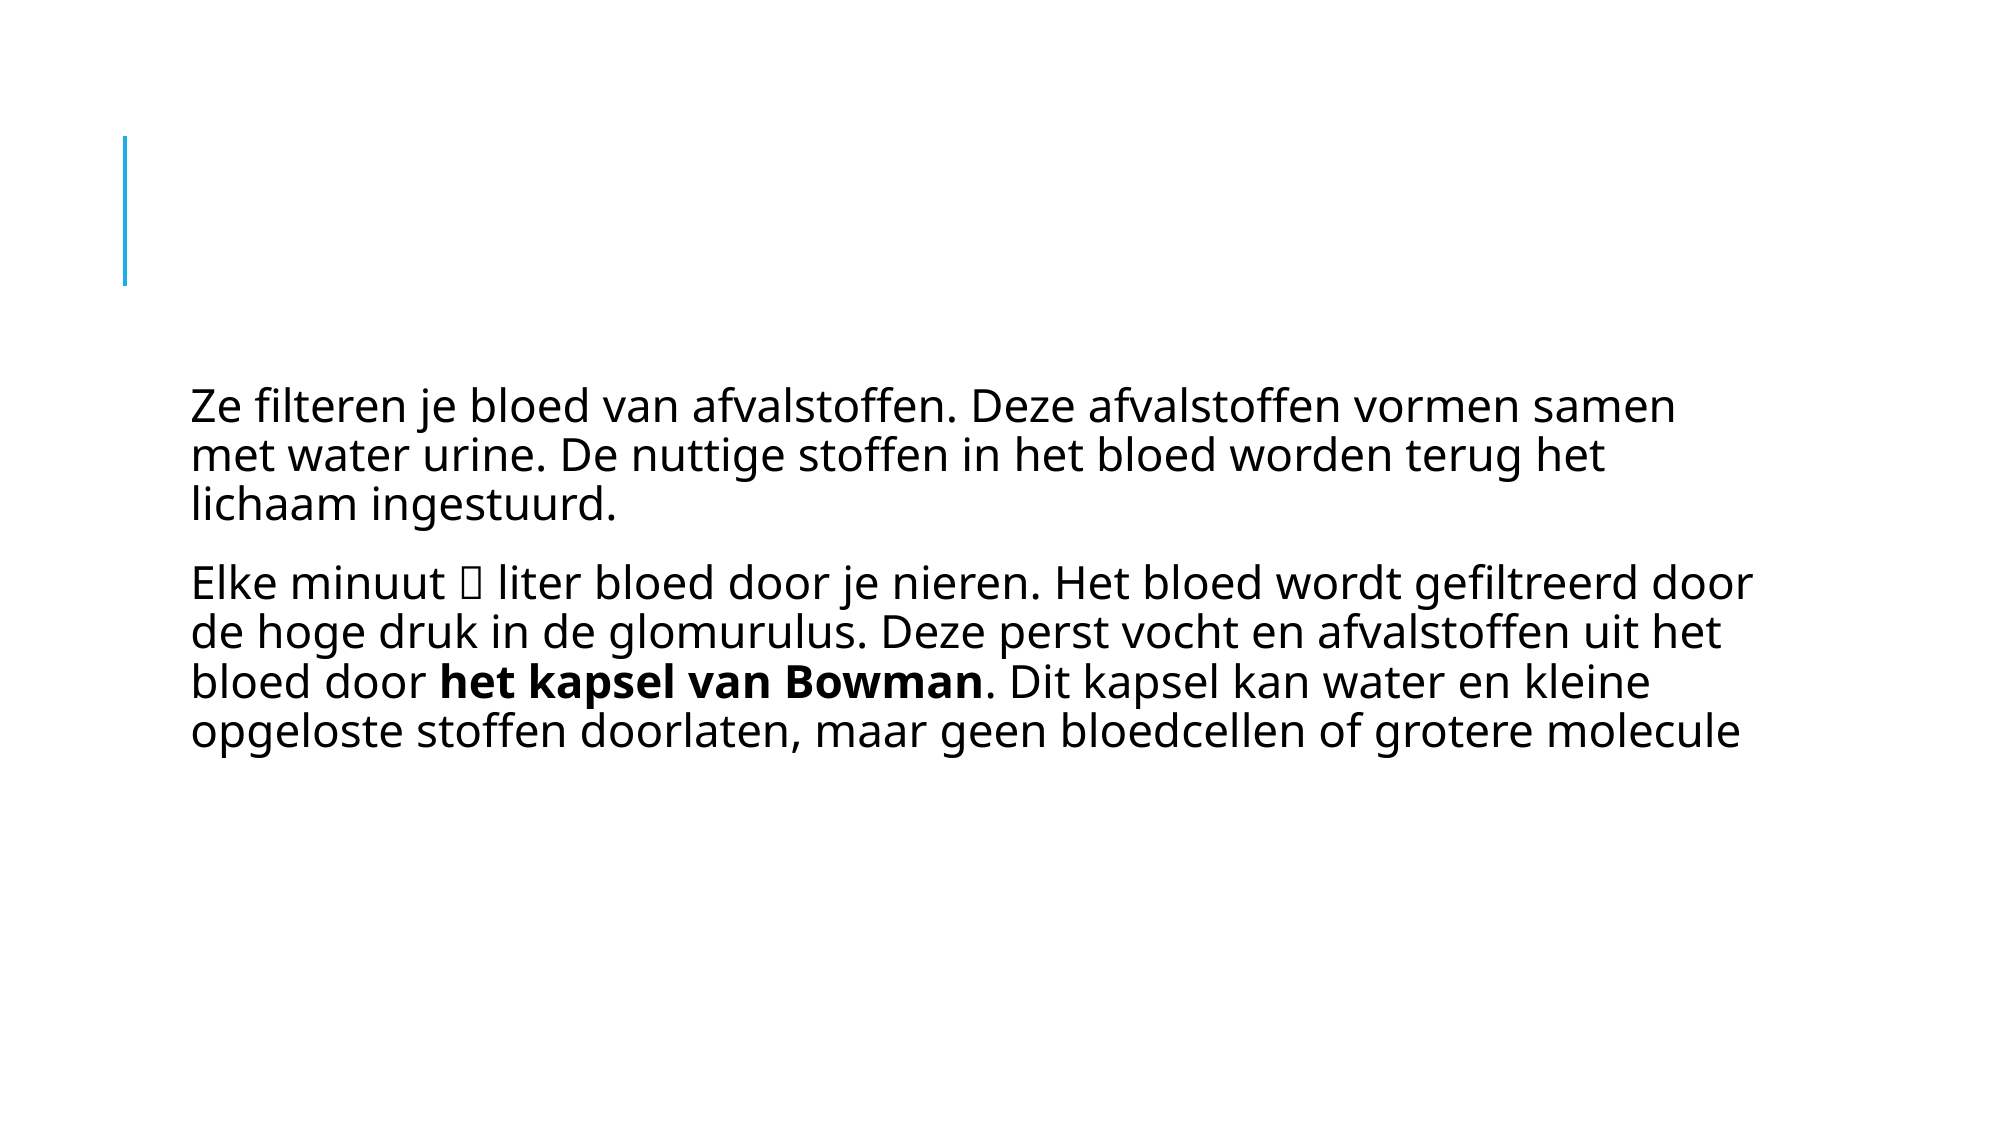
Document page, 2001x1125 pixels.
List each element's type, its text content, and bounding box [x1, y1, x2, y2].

list Ze filteren je bloed van afvalstoffen. Deze afvalstoffen vormen samen met water urine. De nuttige stoffen in het bloed worden terug het lichaam ingestuurd. Elke minuut  liter bloed door je nieren. Het bloed wordt gefiltreerd door de hoge druk in de glomurulus. Deze perst vocht en afvalstoffen uit het bloed door het kapsel van Bowman. Dit kapsel kan water en kleine opgeloste stoffen doorlaten, maar geen bloedcellen of grotere molecule [168, 375, 1763, 1035]
